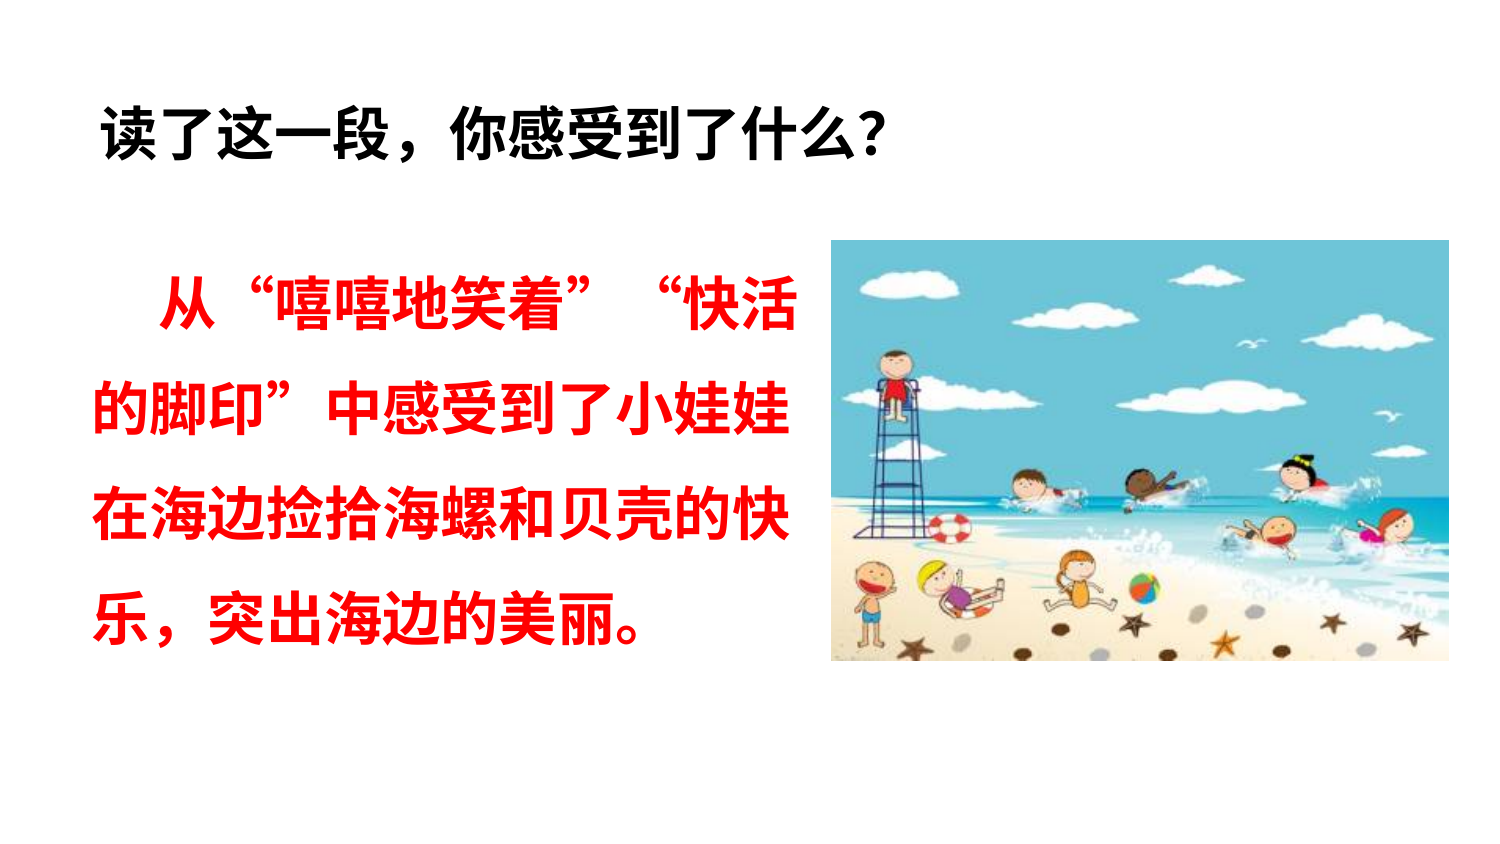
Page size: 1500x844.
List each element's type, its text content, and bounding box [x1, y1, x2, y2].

picture [830, 240, 1449, 661]
text_box 从“嘻嘻地笑着”“快活的脚印”中感受到了小娃娃在海边捡拾海螺和贝壳的快乐，突出海边的美丽。 [76, 225, 832, 660]
text_box 读了这一段，你感受到了什么？ [85, 89, 931, 175]
